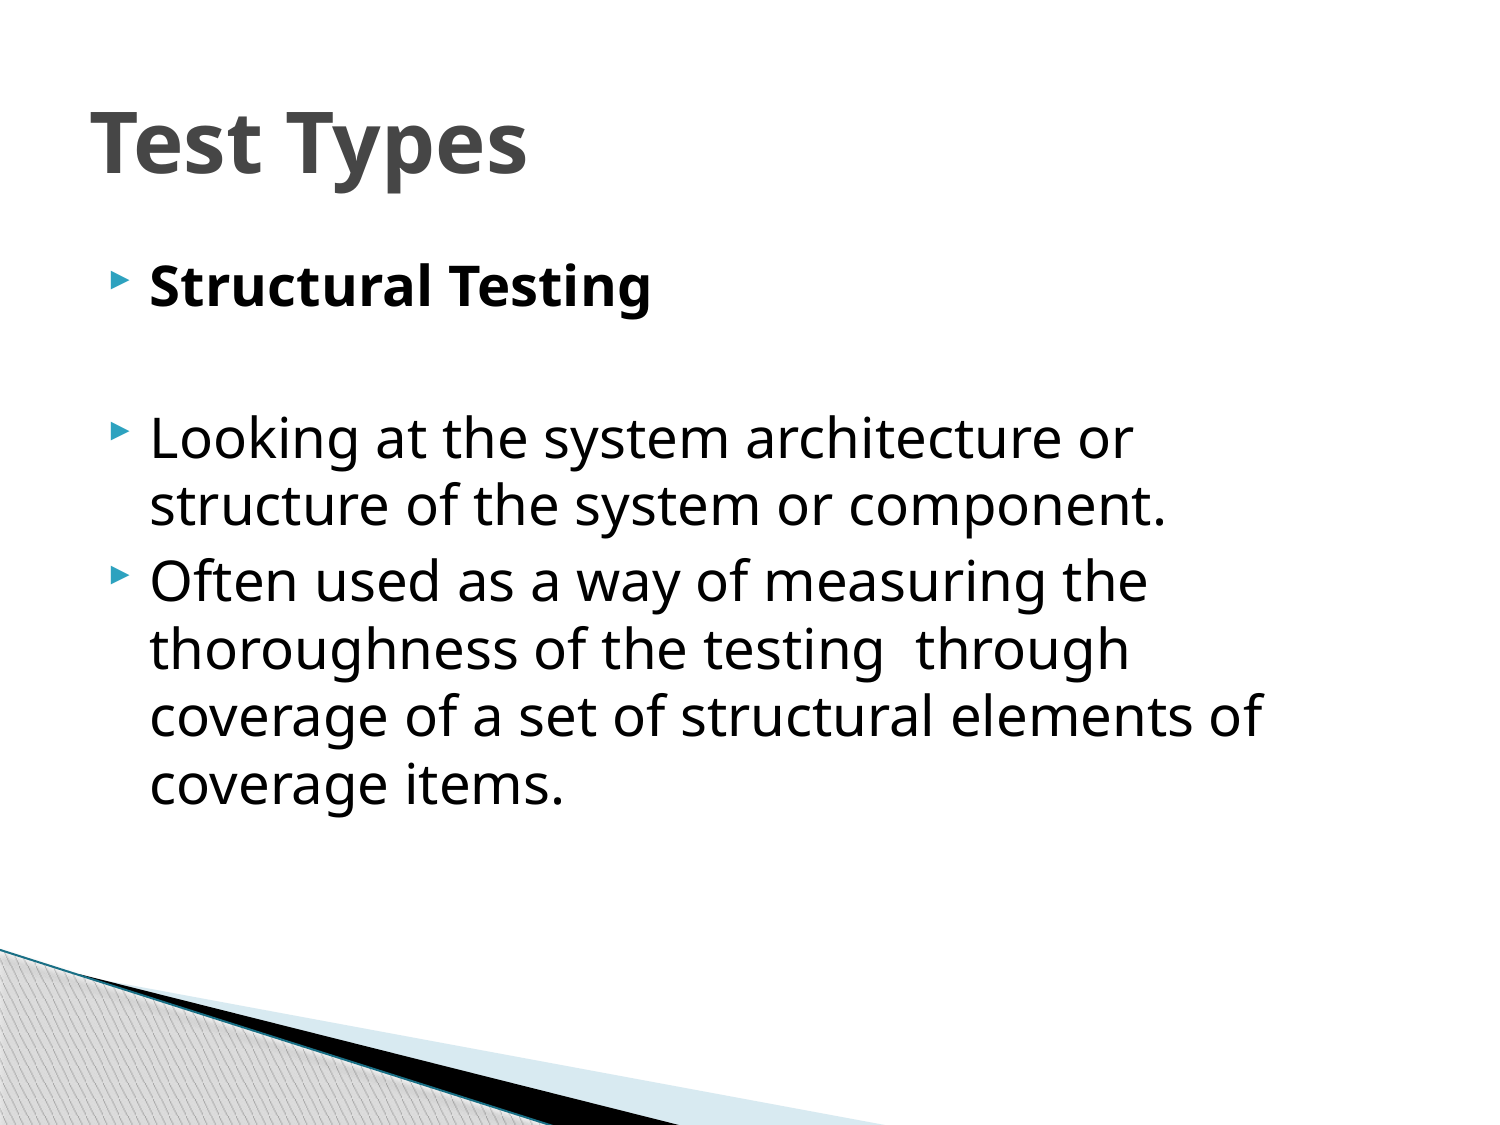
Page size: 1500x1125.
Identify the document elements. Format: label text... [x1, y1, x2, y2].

list Structural Testing Looking at the system architecture or structure of the system or component. Often used as a way of measuring the thoroughness of the testing through coverage of a set of structural elements of coverage items. [75, 243, 1388, 1012]
title Test Types [75, 45, 1425, 233]
